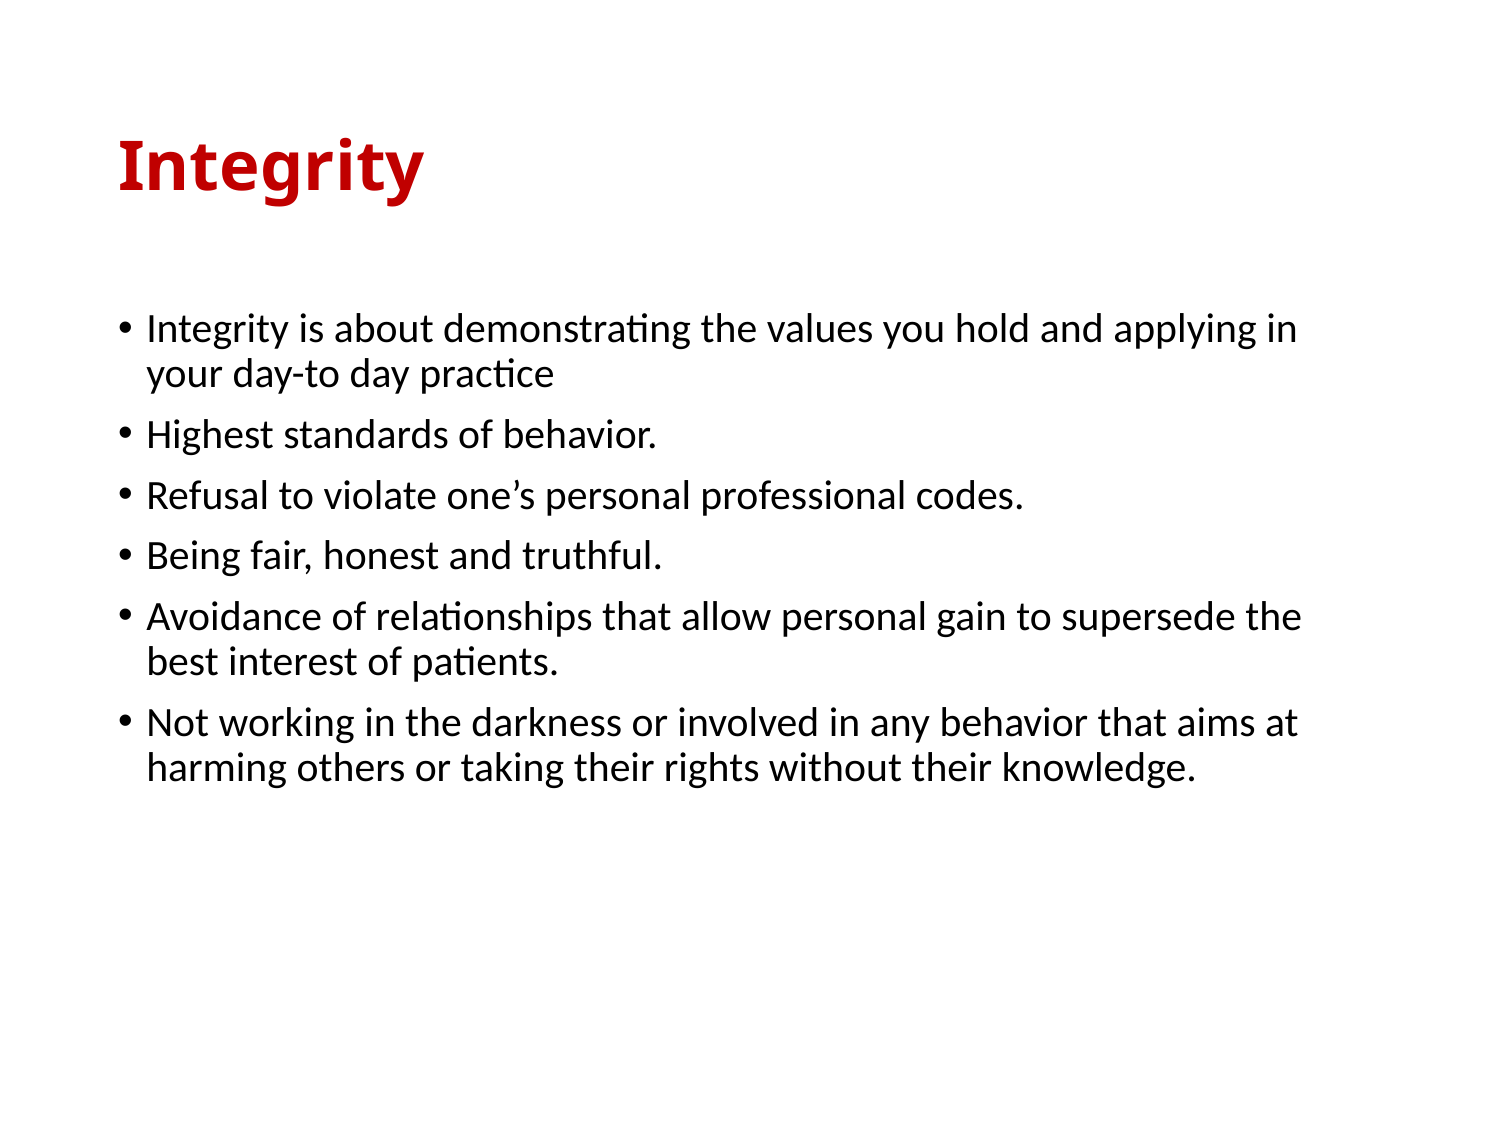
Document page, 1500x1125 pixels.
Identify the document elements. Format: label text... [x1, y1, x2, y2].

list Integrity is about demonstrating the values you hold and applying in your day-to day practice Highest standards of behavior. Refusal to violate one’s personal professional codes. Being fair, honest and truthful. Avoidance of relationships that allow personal gain to supersede the best interest of patients. Not working in the darkness or involved in any behavior that aims at harming others or taking their rights without their knowledge. [103, 299, 1397, 1014]
title Integrity [103, 59, 1397, 278]
